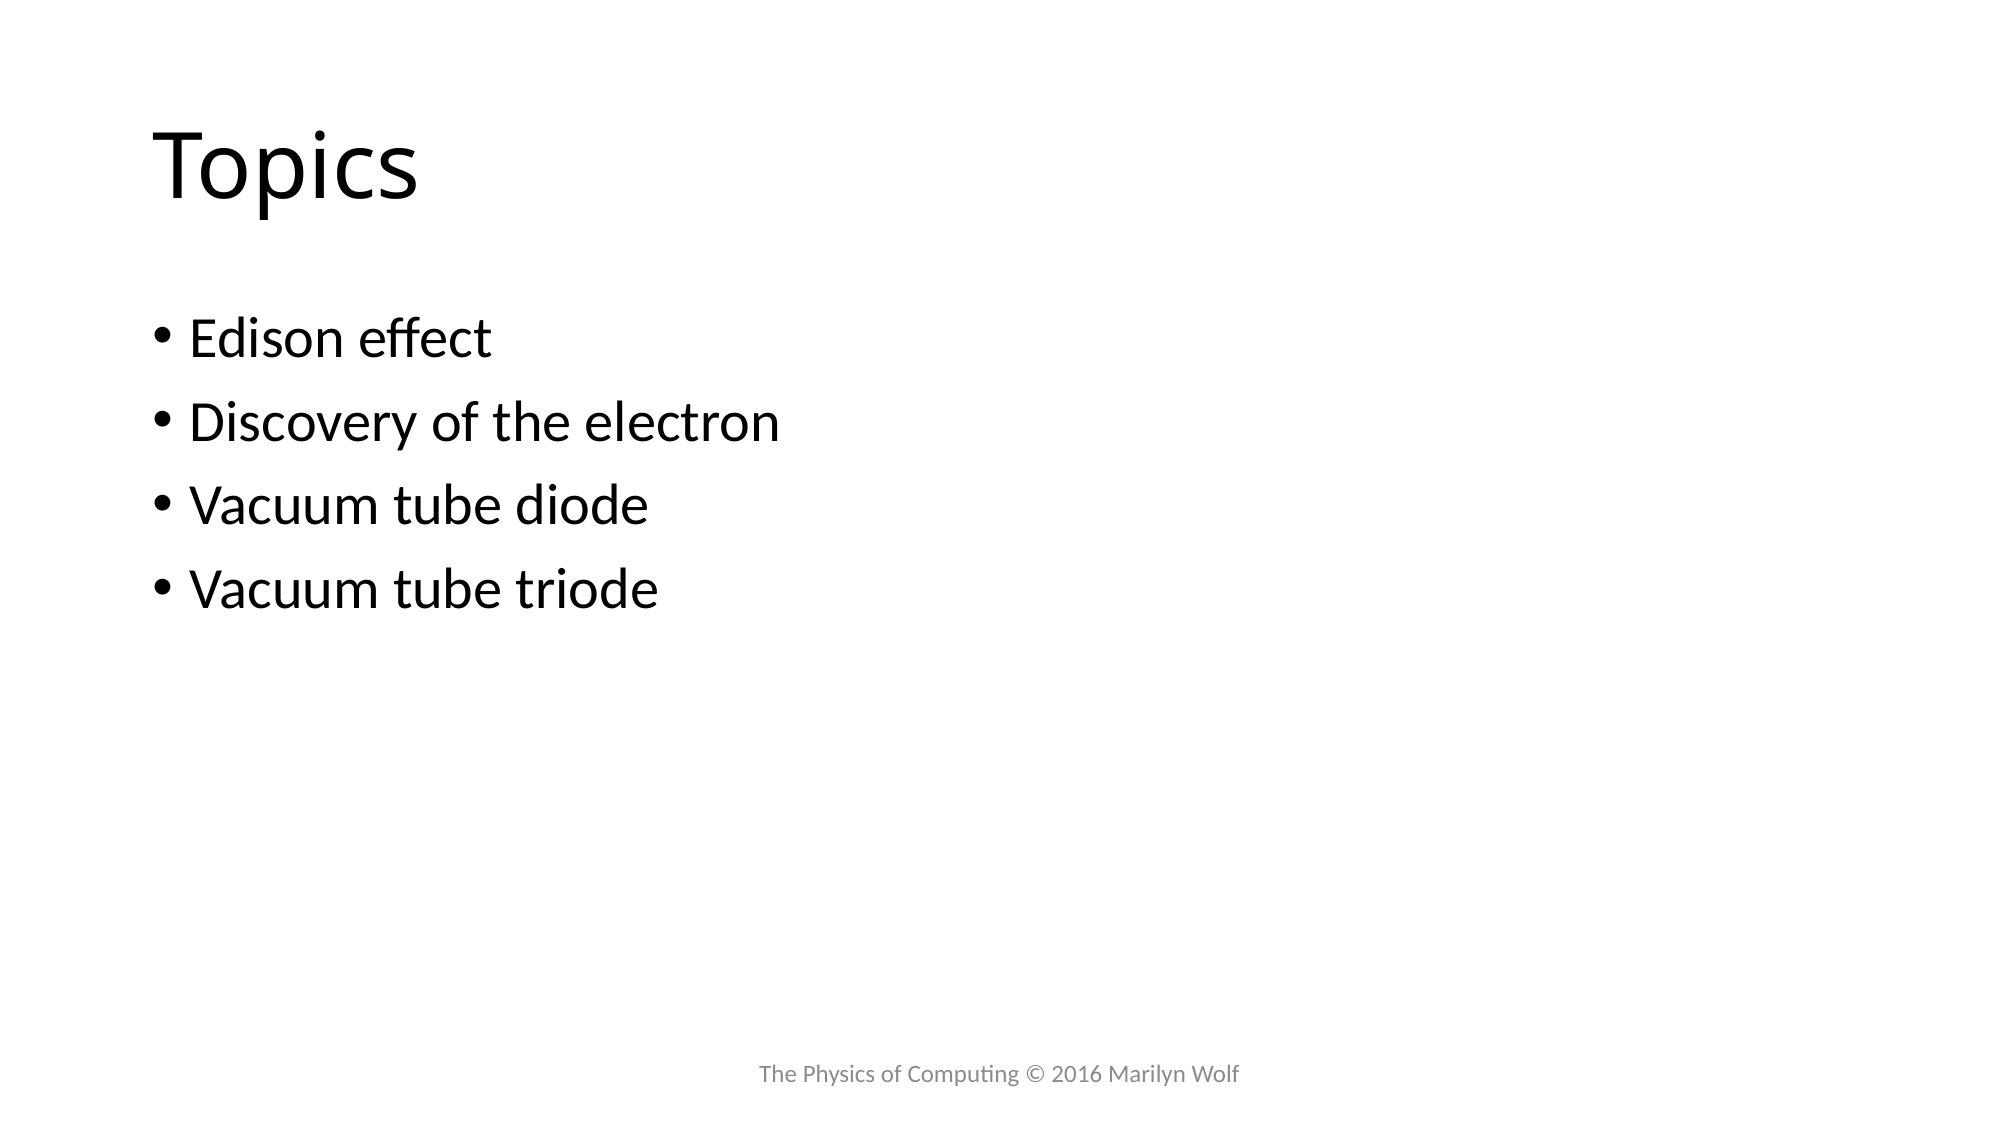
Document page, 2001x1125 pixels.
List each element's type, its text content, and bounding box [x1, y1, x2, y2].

list Edison effect Discovery of the electron Vacuum tube diode Vacuum tube triode [137, 299, 1863, 1014]
title Topics [137, 59, 1863, 278]
footer The Physics of Computing © 2016 Marilyn Wolf [662, 1042, 1338, 1103]
